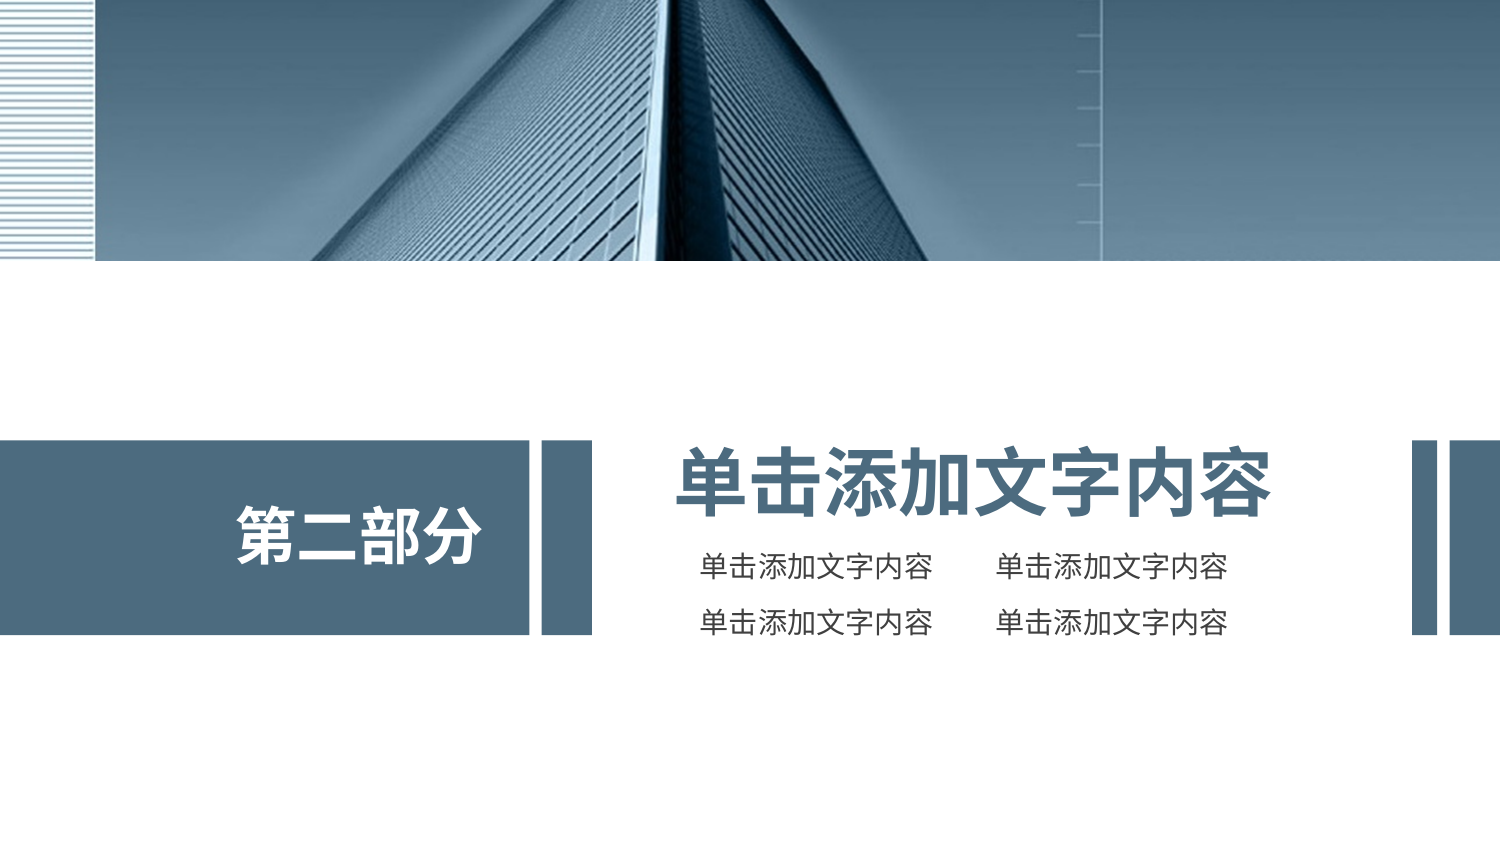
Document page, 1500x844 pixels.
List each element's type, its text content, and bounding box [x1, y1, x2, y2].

text_box 第二部分 [223, 491, 496, 578]
text_box [0, 439, 531, 636]
text_box 单击添加文字内容 [661, 429, 1285, 531]
text_box [1411, 439, 1438, 636]
text_box 单击添加文字内容 [688, 542, 945, 589]
text_box 单击添加文字内容 [984, 542, 1241, 589]
picture [0, 0, 1500, 261]
text_box [541, 439, 593, 636]
text_box 单击添加文字内容 [688, 599, 945, 646]
text_box 单击添加文字内容 [984, 599, 1241, 646]
text_box [1449, 439, 1500, 636]
